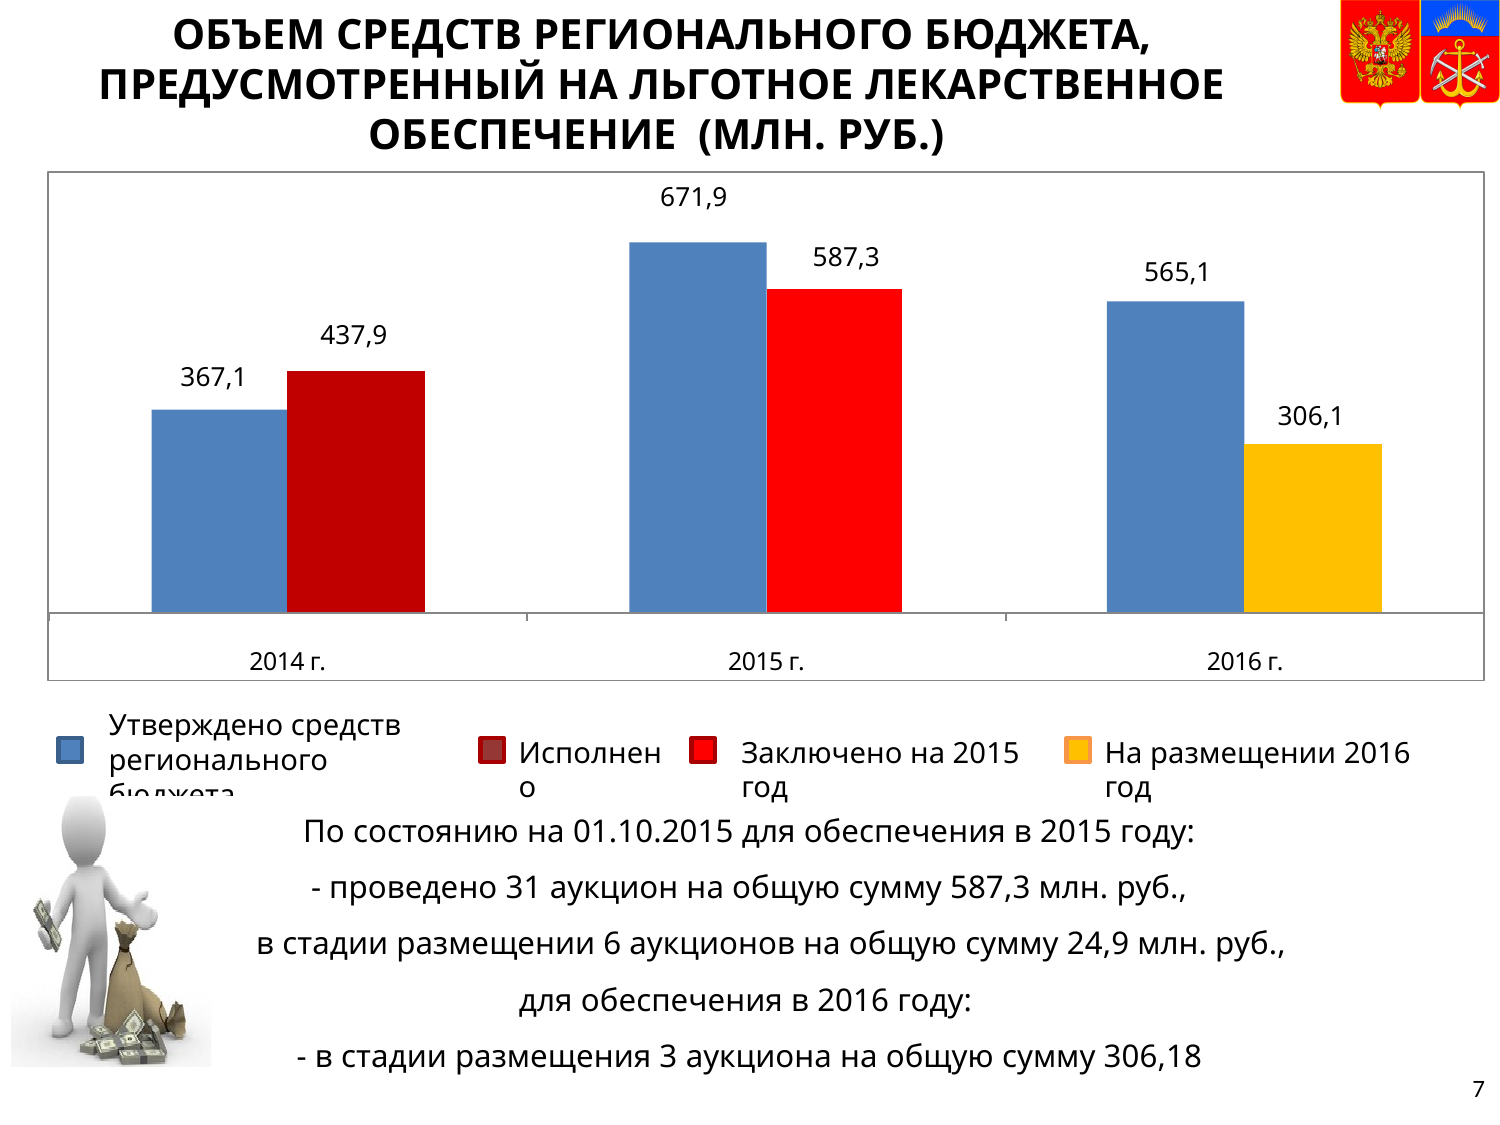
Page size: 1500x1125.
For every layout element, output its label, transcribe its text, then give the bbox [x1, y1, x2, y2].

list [40, 164, 1492, 687]
text_box Утверждено средств регионального бюджета [93, 699, 457, 819]
slide_number 7 [1359, 1081, 1500, 1125]
text_box ОБЪЕМ СРЕДСТВ РЕГИОНАЛЬНОГО БЮДЖЕТА, ПРЕДУСМОТРЕННЫЙ НА ЛЬГОТНОЕ ЛЕКАРСТВЕННОЕ ОБЕСПЕЧЕНИЕ (МЛН. РУБ.) [0, 0, 1325, 165]
text_box Заключено на 2015 год [726, 726, 1079, 812]
text_box По состоянию на 01.10.2015 для обеспечения в 2015 году: - проведено 31 аукцион на общую сумму 587,3 млн. руб., в стадии размещении 6 аукционов на общую сумму 24,9 млн. руб., для обеспечения в 2016 году: - в стадии размещения 3 аукциона на общую сумму 306,18 [0, 785, 1500, 1081]
text_box [1064, 736, 1089, 764]
text_box [478, 736, 503, 764]
text_box На размещении 2016 год [1089, 726, 1465, 847]
text_box [56, 736, 84, 764]
picture [11, 796, 250, 1067]
text_box [689, 736, 717, 764]
picture [1340, 0, 1500, 110]
text_box Исполнено [503, 726, 692, 812]
